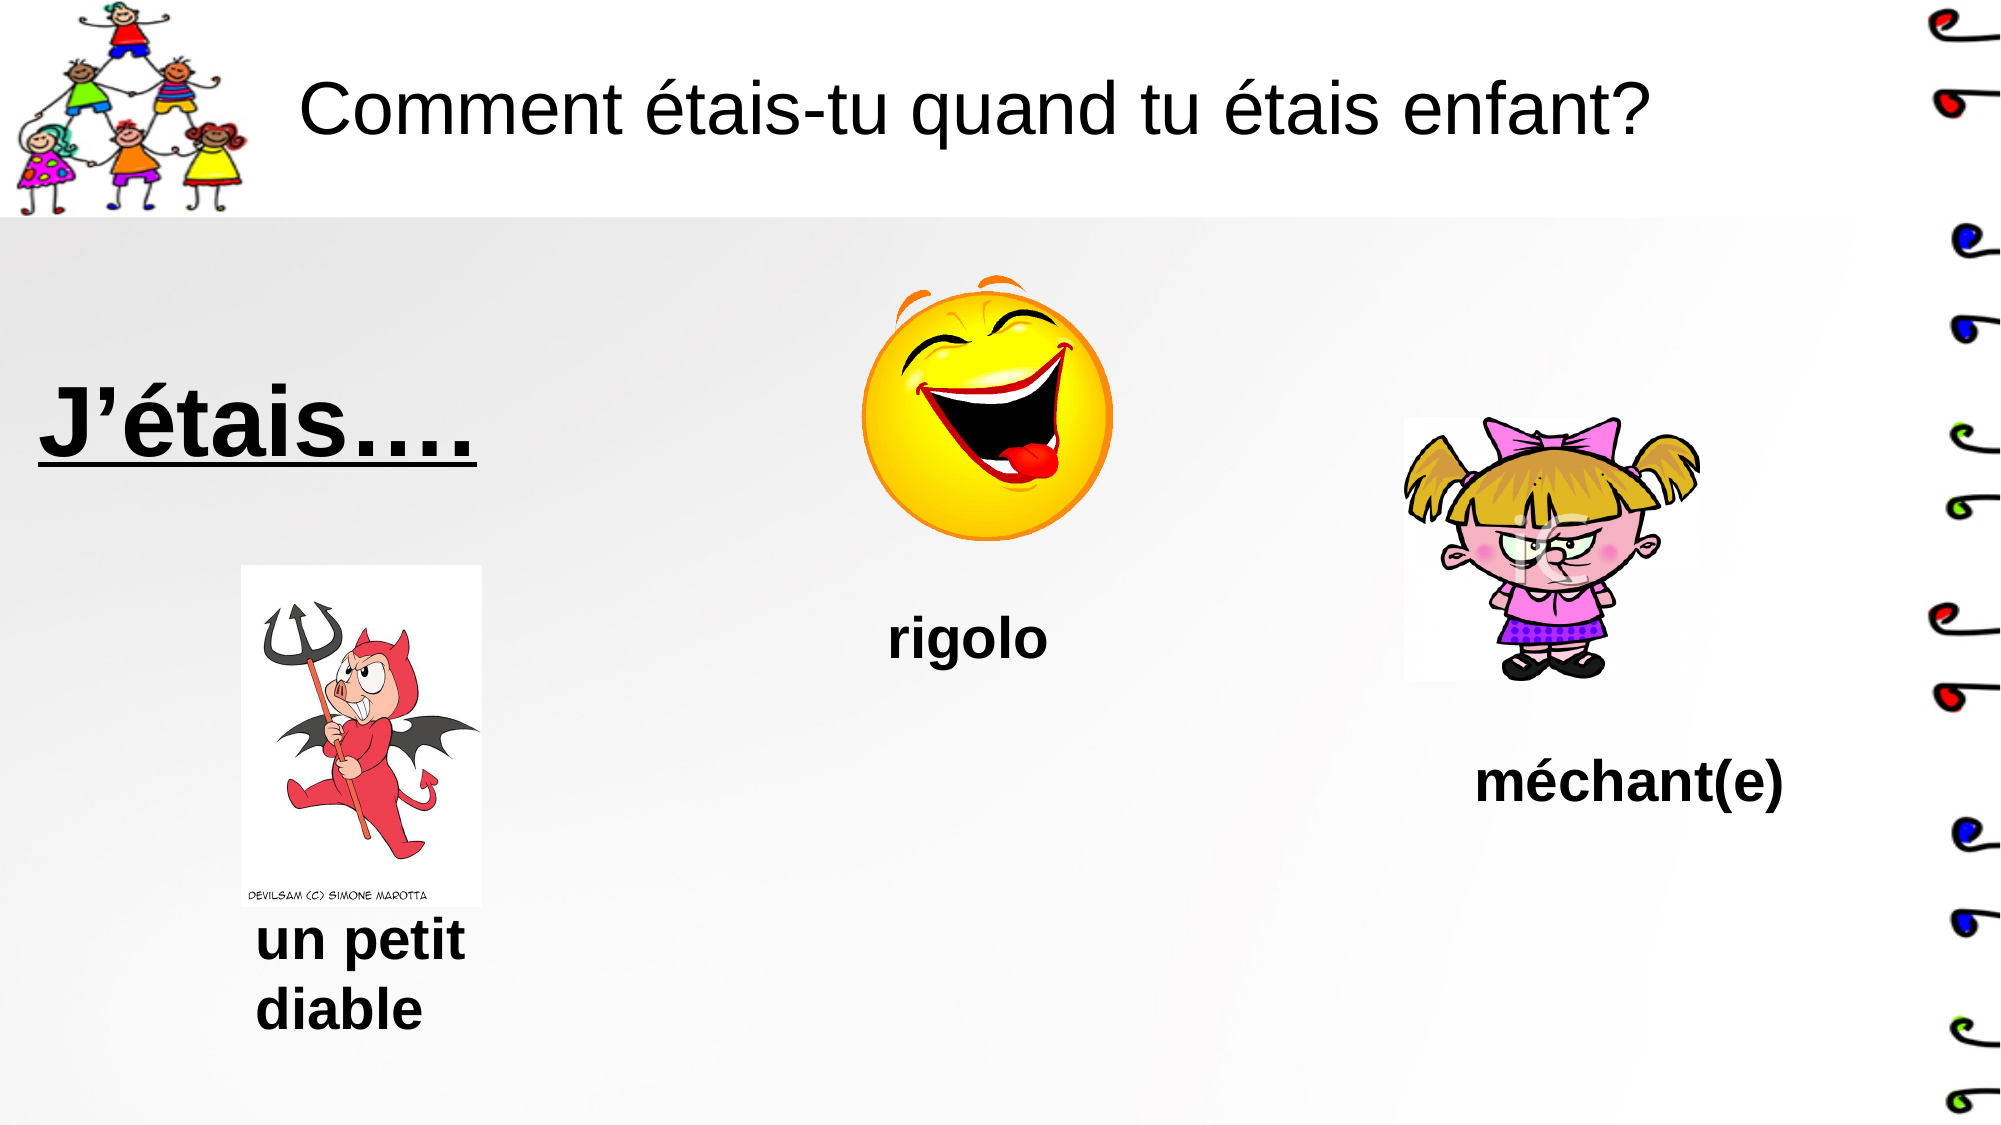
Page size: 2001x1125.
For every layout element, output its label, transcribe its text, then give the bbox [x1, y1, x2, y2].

text_box J’étais…. [23, 349, 855, 484]
text_box un petit diable [241, 893, 582, 1049]
picture [0, 0, 2001, 1125]
text_box rigolo [872, 592, 1189, 678]
text_box méchant(e) [1459, 736, 1819, 821]
title Comment étais-tu quand tu étais enfant? [283, 16, 1951, 192]
